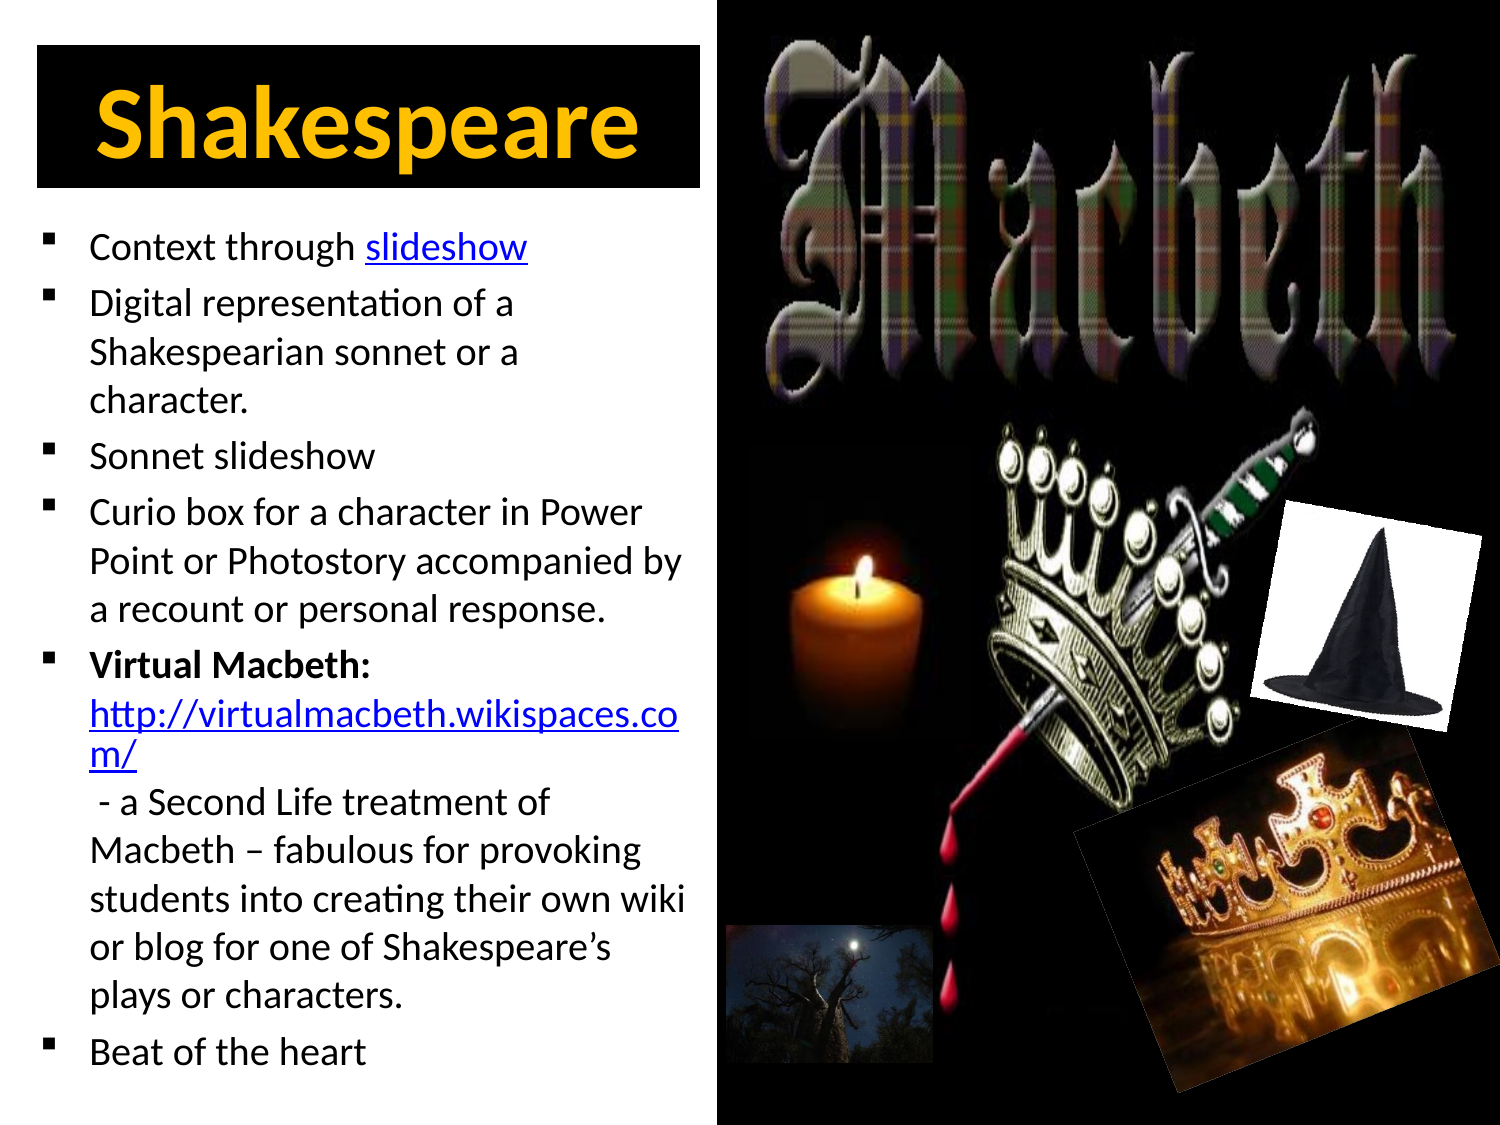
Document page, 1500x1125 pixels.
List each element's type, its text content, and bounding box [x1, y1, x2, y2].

title Shakespeare [37, 45, 700, 188]
list Context through slideshow Digital representation of a Shakespearian sonnet or a character. Sonnet slideshow Curio box for a character in Power Point or Photostory accompanied by a recount or personal response. Virtual Macbeth: http://virtualmacbeth.wikispaces.com/ - a Second Life treatment of Macbeth – fabulous for provoking students into creating their own wiki or blog for one of Shakespeare’s plays or characters. Beat of the heart [24, 212, 704, 1075]
picture [717, 0, 1500, 1125]
